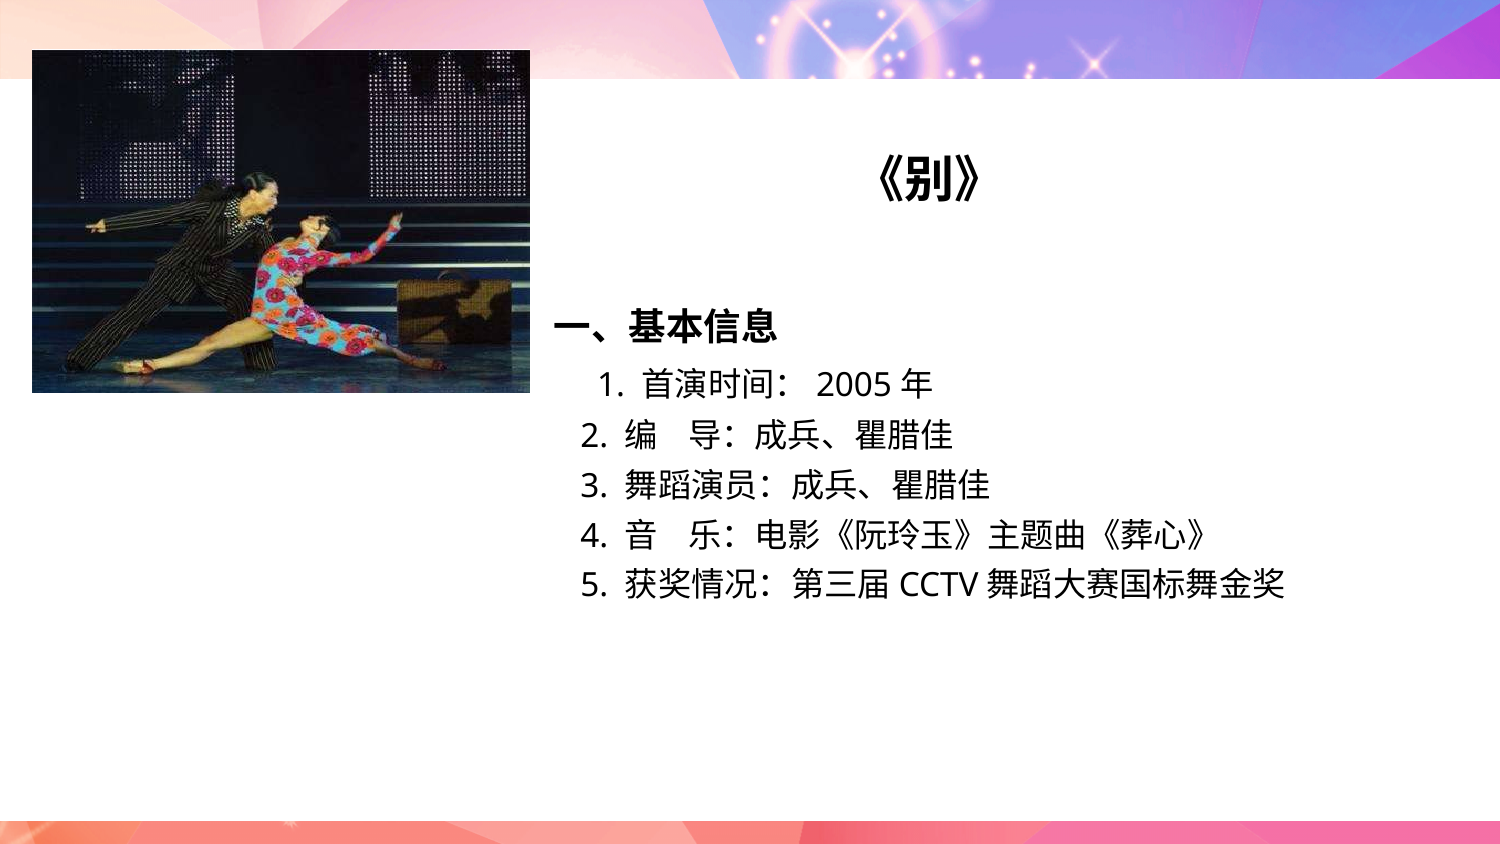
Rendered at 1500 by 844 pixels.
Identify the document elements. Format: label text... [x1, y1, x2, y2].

text_box 《别》 [530, 139, 1346, 215]
text_box 一、基本信息 1. 首演时间：2005年 2. 编 导：成兵、瞿腊佳 3. 舞蹈演员：成兵、瞿腊佳 4. 音 乐：电影《阮玲玉》主题曲《葬心》 5. 获奖情况：第三届CCTV舞蹈大赛国标舞金奖 [539, 284, 1408, 697]
picture [0, 0, 1500, 393]
picture [0, 821, 1500, 844]
